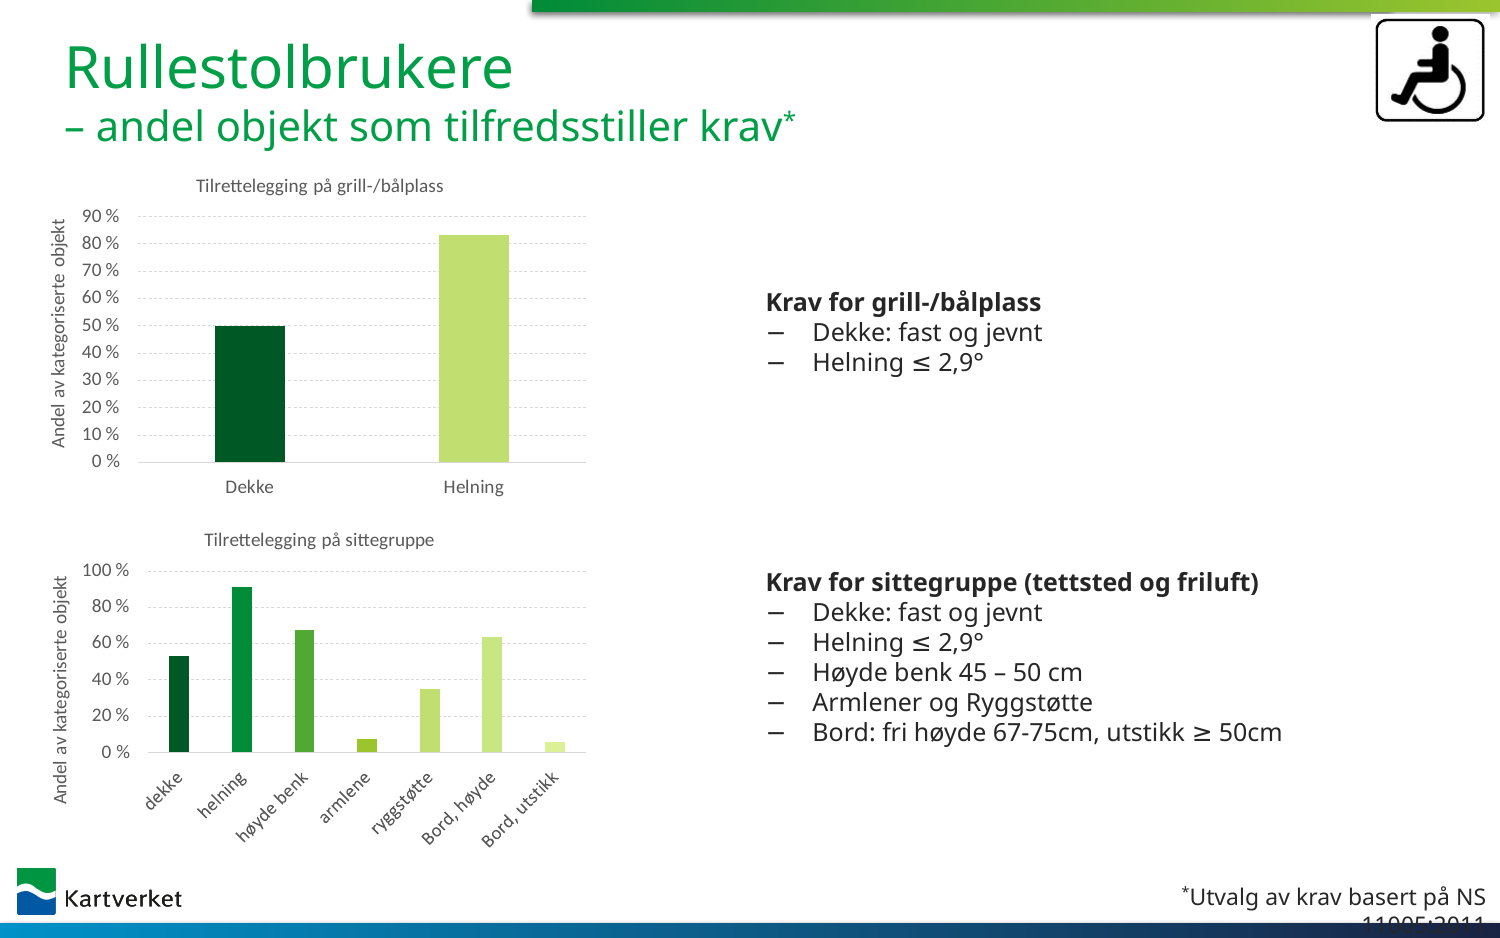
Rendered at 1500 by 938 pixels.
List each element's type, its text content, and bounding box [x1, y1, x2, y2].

picture [41, 166, 597, 505]
picture [41, 520, 597, 859]
text_box Krav for grill-/bålplass Dekke: fast og jevnt Helning ≤ 2,9° [750, 279, 1452, 384]
text_box Krav for sittegruppe (tettsted og friluft) Dekke: fast og jevnt Helning ≤ 2,9° Høyde benk 45 – 50 cm Armlener og Ryggstøtte Bord: fri høyde 67-75cm, utstikk ≥ 50cm [750, 559, 1500, 754]
picture [1371, 13, 1491, 127]
text_box Rullestolbrukere – andel objekt som tilfredsstiller krav* [49, 14, 1431, 158]
text_box *Utvalg av krav basert på NS 11005:2011 [1068, 873, 1500, 938]
